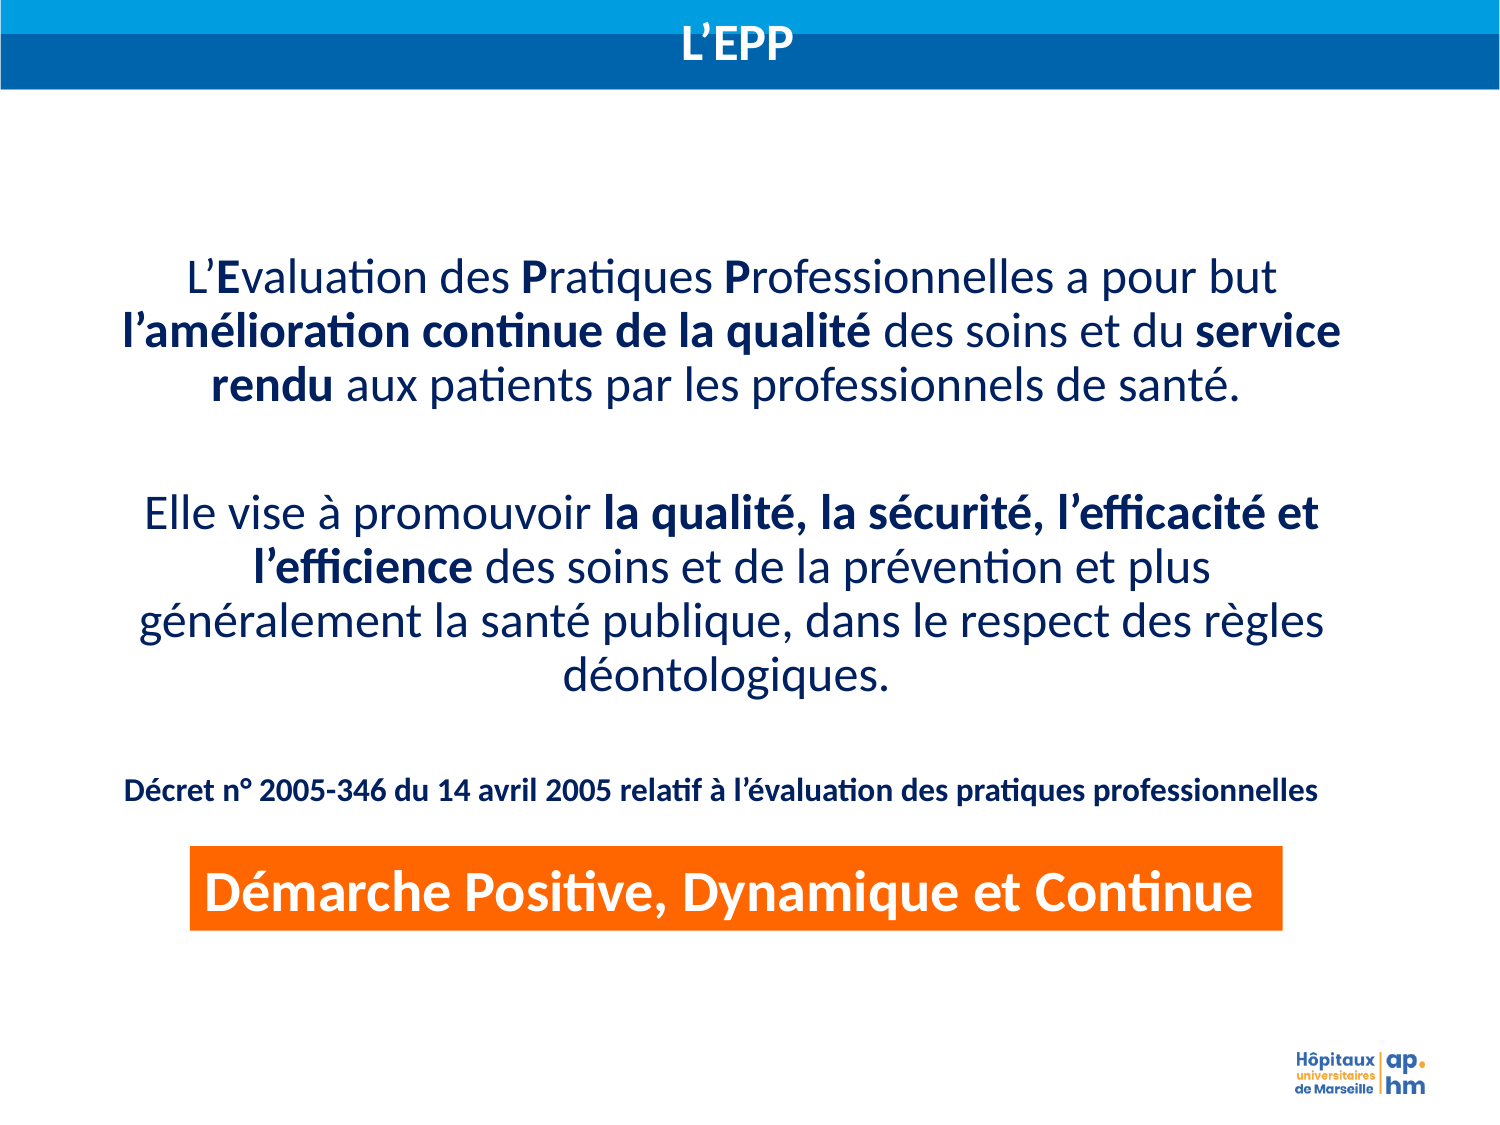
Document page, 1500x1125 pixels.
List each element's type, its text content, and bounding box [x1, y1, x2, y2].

title L’EPP [100, 0, 1376, 79]
subtitle L’Evaluation des Pratiques Professionnelles a pour but l’amélioration continue de la qualité des soins et du service rendu aux patients par les professionnels de santé. Elle vise à promouvoir la qualité, la sécurité, l’efficacité et l’efficience des soins et de la prévention et plus généralement la santé publique, dans le respect des règles déontologiques. Décret n° 2005-346 du 14 avril 2005 relatif à l’évaluation des pratiques professionnelles [100, 172, 1365, 823]
picture [0, 35, 1500, 101]
picture [1295, 1052, 1425, 1094]
text_box Démarche Positive, Dynamique et Continue [189, 846, 1283, 931]
